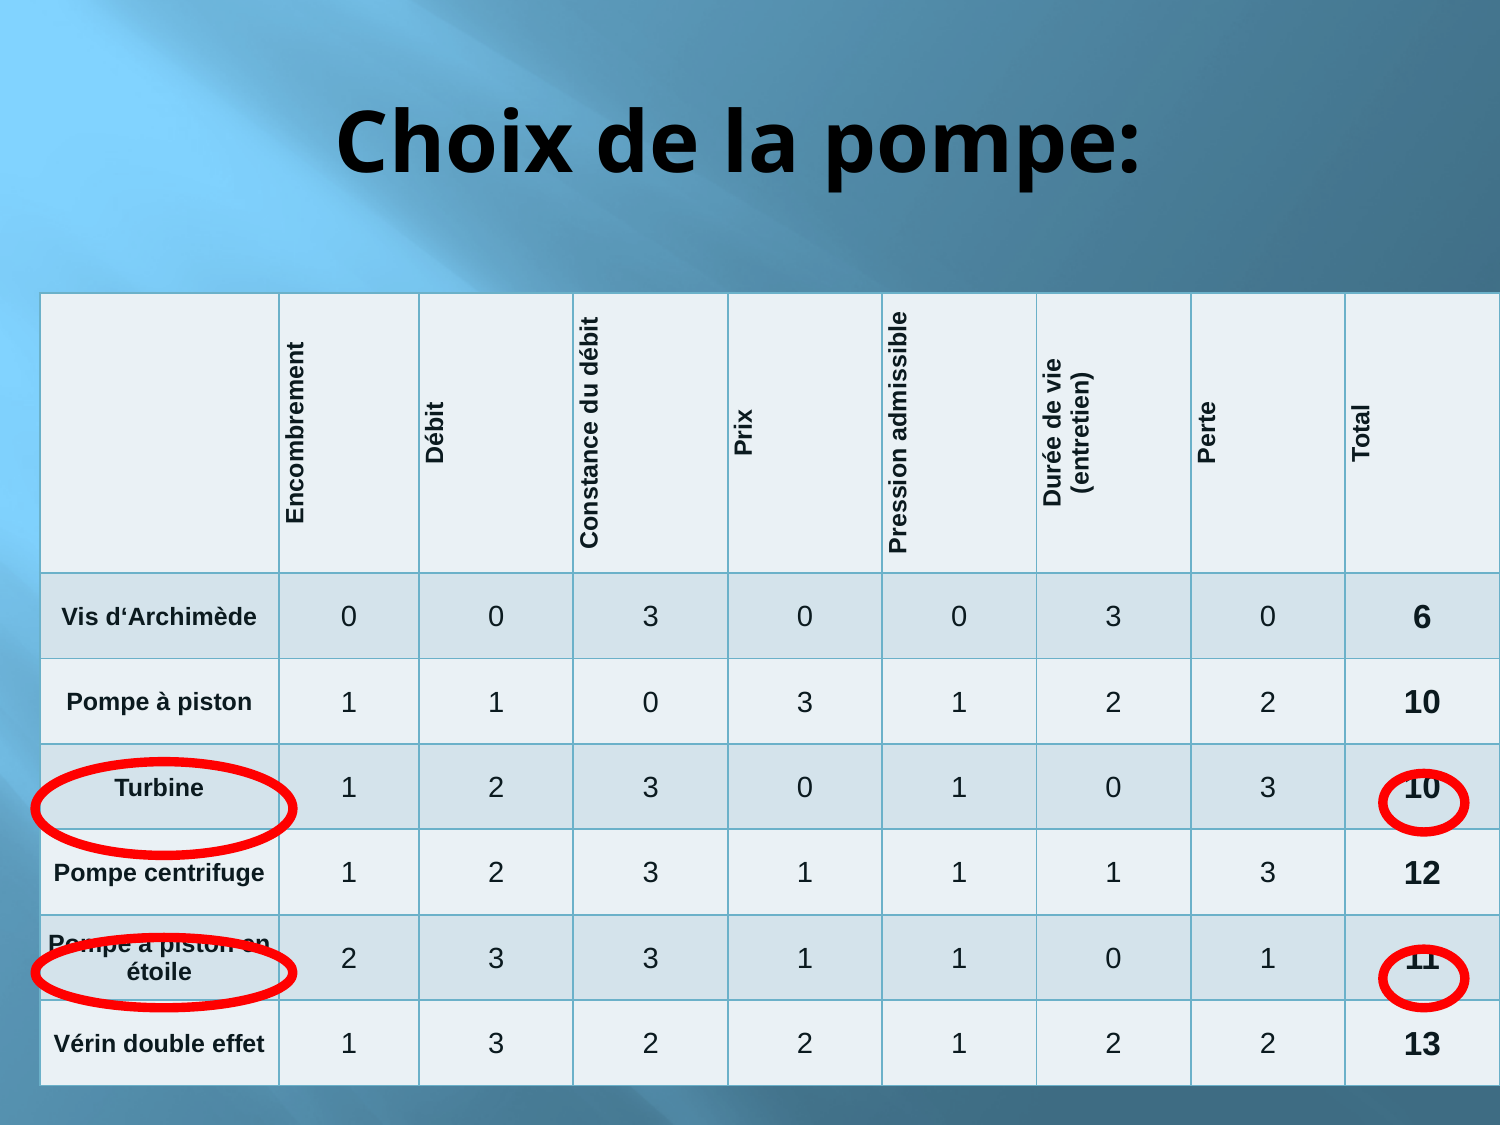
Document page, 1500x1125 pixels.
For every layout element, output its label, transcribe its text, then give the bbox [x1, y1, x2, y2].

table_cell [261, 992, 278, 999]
table_cell 1 [280, 659, 418, 743]
table_cell 1 [280, 745, 418, 828]
table_cell 0 [420, 574, 572, 658]
table_cell 0 [1192, 574, 1344, 658]
table_header Débit [420, 294, 572, 572]
table_header Perte [1192, 294, 1344, 572]
table_cell 12 [1346, 830, 1499, 914]
table_cell 2 [1037, 659, 1190, 743]
table_cell 2 [1037, 1001, 1190, 1085]
text_box [1380, 947, 1467, 1010]
table_cell 1 [280, 830, 418, 914]
table_header [41, 294, 278, 572]
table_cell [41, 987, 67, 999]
table_cell 2 [280, 916, 418, 999]
table_cell 3 [729, 659, 881, 743]
title Choix de la pompe: [75, 45, 1425, 233]
table_cell 1 [729, 830, 881, 914]
table_cell 3 [1192, 745, 1344, 828]
table_cell 3 [574, 745, 727, 828]
table_cell 3 [420, 1001, 572, 1085]
table_cell Pompe à piston en étoile [41, 916, 278, 958]
table_cell 0 [729, 745, 881, 828]
table_cell Turbine [41, 745, 278, 790]
table_header Prix [729, 294, 881, 572]
table_cell 3 [1192, 830, 1344, 914]
table_header Constance du débit [574, 294, 727, 572]
table_header Total [1346, 294, 1499, 572]
table_cell 3 [574, 830, 727, 914]
table_cell Pompe à piston [41, 659, 278, 743]
table_cell 1 [883, 916, 1036, 999]
table_cell 2 [420, 830, 572, 914]
table_cell Pompe centrifuge [41, 830, 278, 914]
table_cell 1 [883, 1001, 1036, 1085]
table_cell 13 [1346, 1001, 1499, 1085]
table_cell 3 [1037, 574, 1190, 658]
text_box [32, 759, 296, 858]
table_cell Vis d‘Archimède [41, 574, 278, 658]
table_cell 3 [420, 916, 572, 999]
table_cell 0 [883, 574, 1036, 658]
table_cell 0 [574, 659, 727, 743]
table_header Encombrement [280, 294, 418, 572]
table_cell 1 [729, 916, 881, 999]
table_cell 2 [574, 1001, 727, 1085]
table_cell 2 [1192, 659, 1344, 743]
table_cell 0 [280, 574, 418, 658]
table_cell 1 [883, 659, 1036, 743]
table_cell Vérin double effet [41, 1001, 278, 1085]
table_cell 1 [883, 745, 1036, 828]
table_cell 2 [729, 1001, 881, 1085]
table_cell 10 [1346, 745, 1499, 828]
table_cell 11 [1346, 916, 1499, 999]
text_box [1380, 771, 1467, 835]
table_cell 0 [1037, 916, 1190, 999]
table_cell 0 [1037, 745, 1190, 828]
table_cell 10 [1346, 659, 1499, 743]
table_cell 6 [1346, 574, 1499, 658]
table_cell 1 [1192, 916, 1344, 999]
table_cell 1 [280, 1001, 418, 1085]
text_box [33, 935, 295, 1010]
table_cell 2 [420, 745, 572, 828]
table_header Durée de vie (entretien) [1037, 294, 1190, 572]
table_cell 0 [729, 574, 881, 658]
table_header Pression admissible [883, 294, 1036, 572]
table_cell 1 [1037, 830, 1190, 914]
table_cell 3 [574, 916, 727, 999]
table_cell 3 [574, 574, 727, 658]
table_cell 2 [1192, 1001, 1344, 1085]
table_cell 1 [883, 830, 1036, 914]
table_cell 1 [420, 659, 572, 743]
